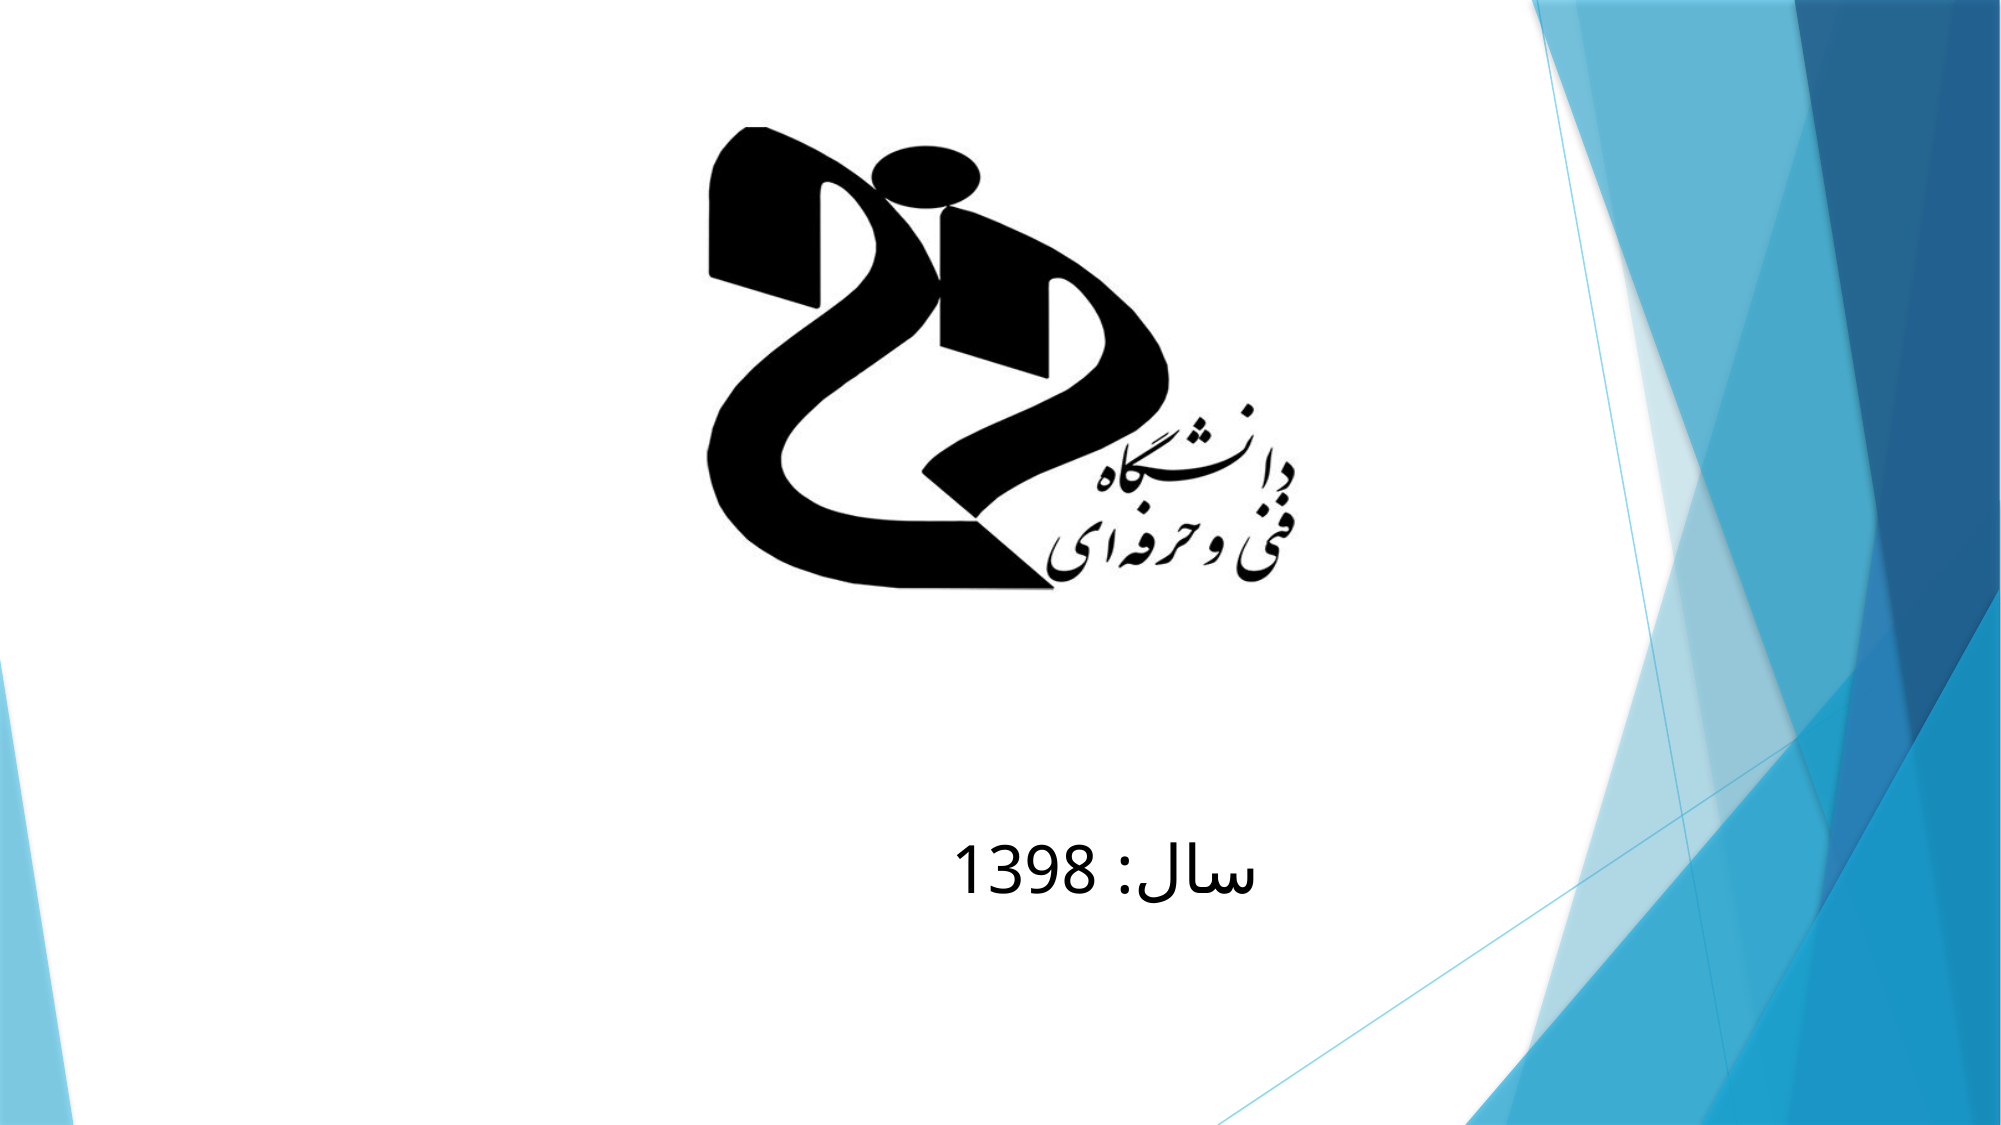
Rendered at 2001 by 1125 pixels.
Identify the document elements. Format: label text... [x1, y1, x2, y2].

picture [452, 110, 1449, 735]
text_box سال: 1398 [850, 819, 1361, 915]
